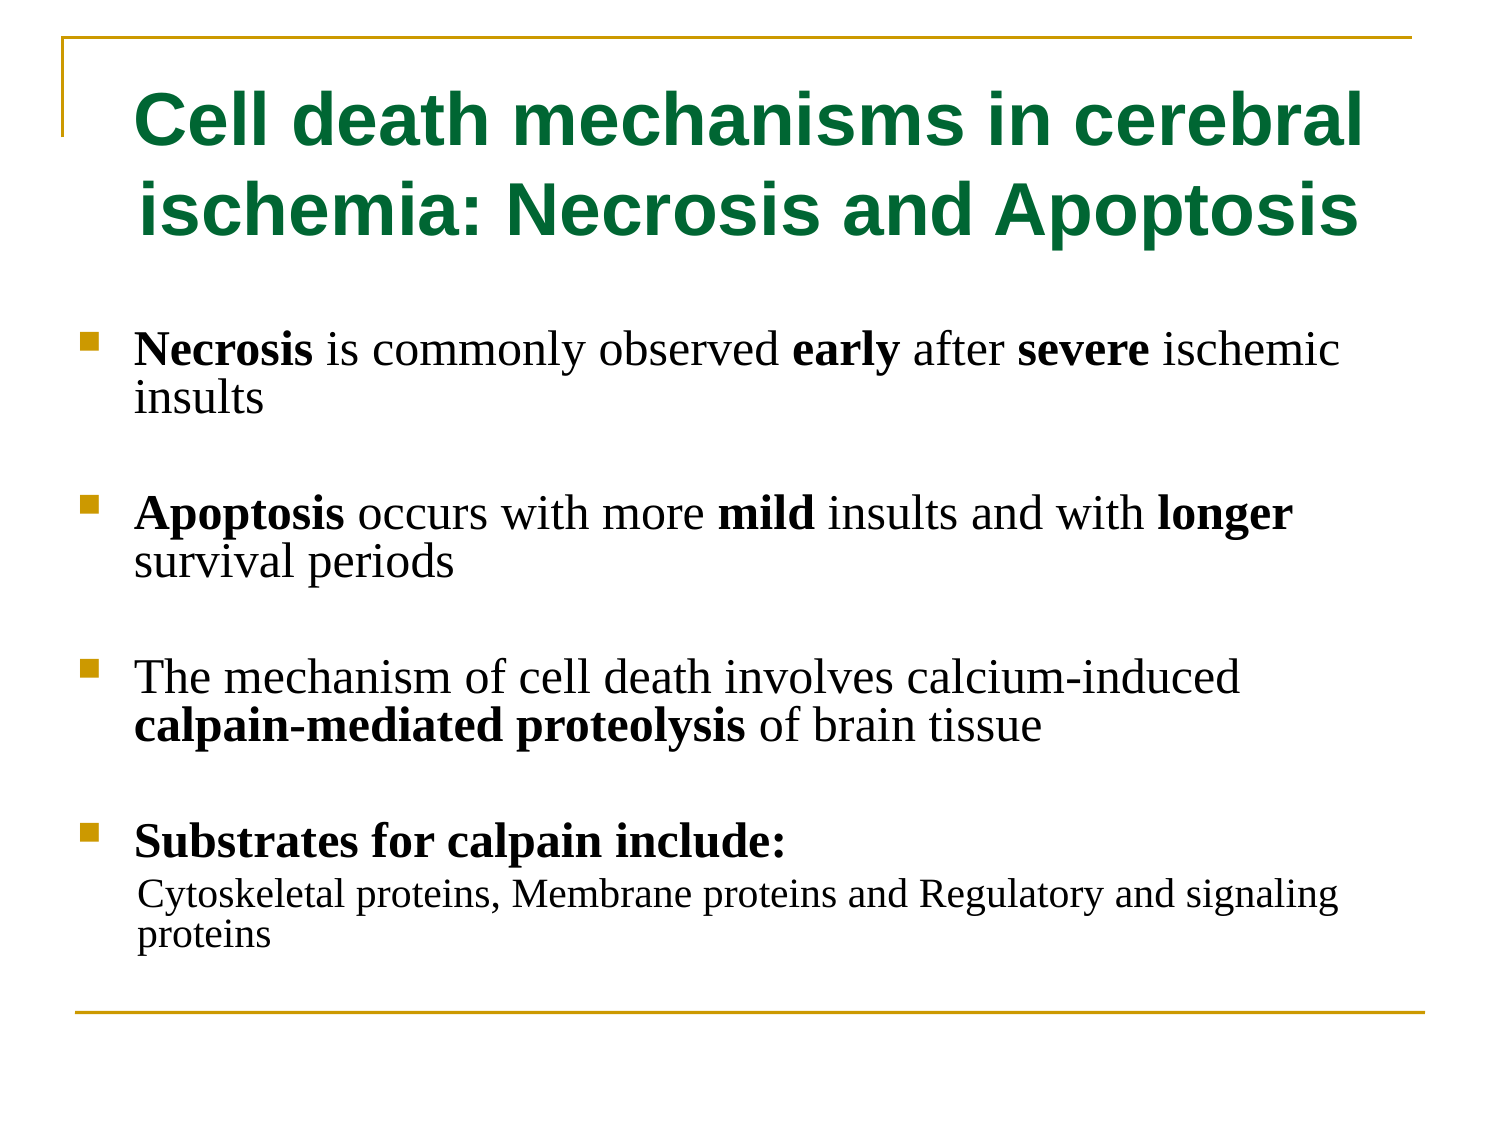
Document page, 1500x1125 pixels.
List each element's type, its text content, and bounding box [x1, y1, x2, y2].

list Necrosis is commonly observed early after severe ischemic insults Apoptosis occurs with more mild insults and with longer survival periods The mechanism of cell death involves calcium-induced calpain-mediated proteolysis of brain tissue Substrates for calpain include: Cytoskeletal proteins, Membrane proteins and Regulatory and signaling proteins [62, 249, 1413, 1013]
title Cell death mechanisms in cerebral ischemia: Necrosis and Apoptosis [75, 63, 1425, 250]
